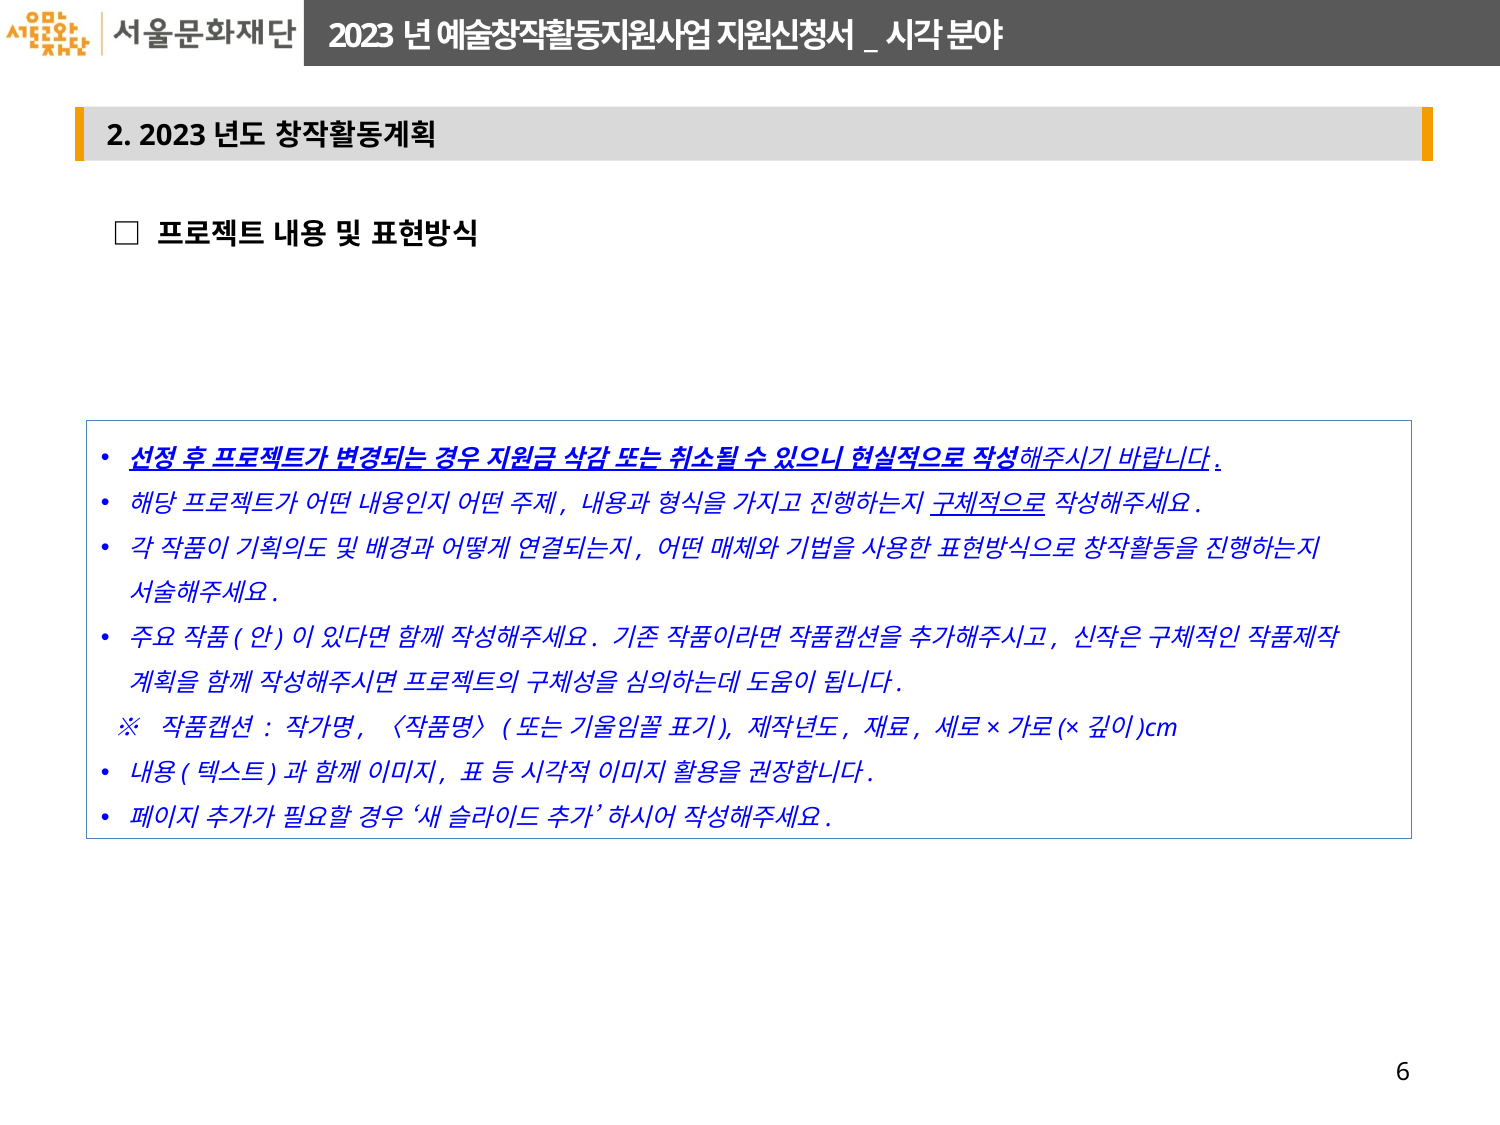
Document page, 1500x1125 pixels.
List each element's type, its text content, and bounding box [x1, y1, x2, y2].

text_box 선정 후 프로젝트가 변경되는 경우 지원금 삭감 또는 취소될 수 있으니 현실적으로 작성해주시기 바랍니다. 해당 프로젝트가 어떤 내용인지 어떤 주제, 내용과 형식을 가지고 진행하는지 구체적으로 작성해주세요. 각 작품이 기획의도 및 배경과 어떻게 연결되는지, 어떤 매체와 기법을 사용한 표현방식으로 창작활동을 진행하는지 서술해주세요. 주요 작품(안)이 있다면 함께 작성해주세요. 기존 작품이라면 작품캡션을 추가해주시고, 신작은 구체적인 작품제작 계획을 함께 작성해주시면 프로젝트의 구체성을 심의하는데 도움이 됩니다. ※ 작품캡션 : 작가명, 〈작품명〉(또는 기울임꼴 표기), 제작년도, 재료, 세로×가로(×깊이)cm 내용(텍스트)과 함께 이미지, 표 등 시각적 이미지 활용을 권장합니다. 페이지 추가가 필요할 경우 ‘새 슬라이드 추가’ 하시어 작성해주세요. [86, 420, 1412, 839]
picture [6, 6, 298, 61]
text_box □ 프로젝트 내용 및 표현방식 [98, 208, 1459, 398]
slide_number 6 [1074, 1042, 1425, 1103]
